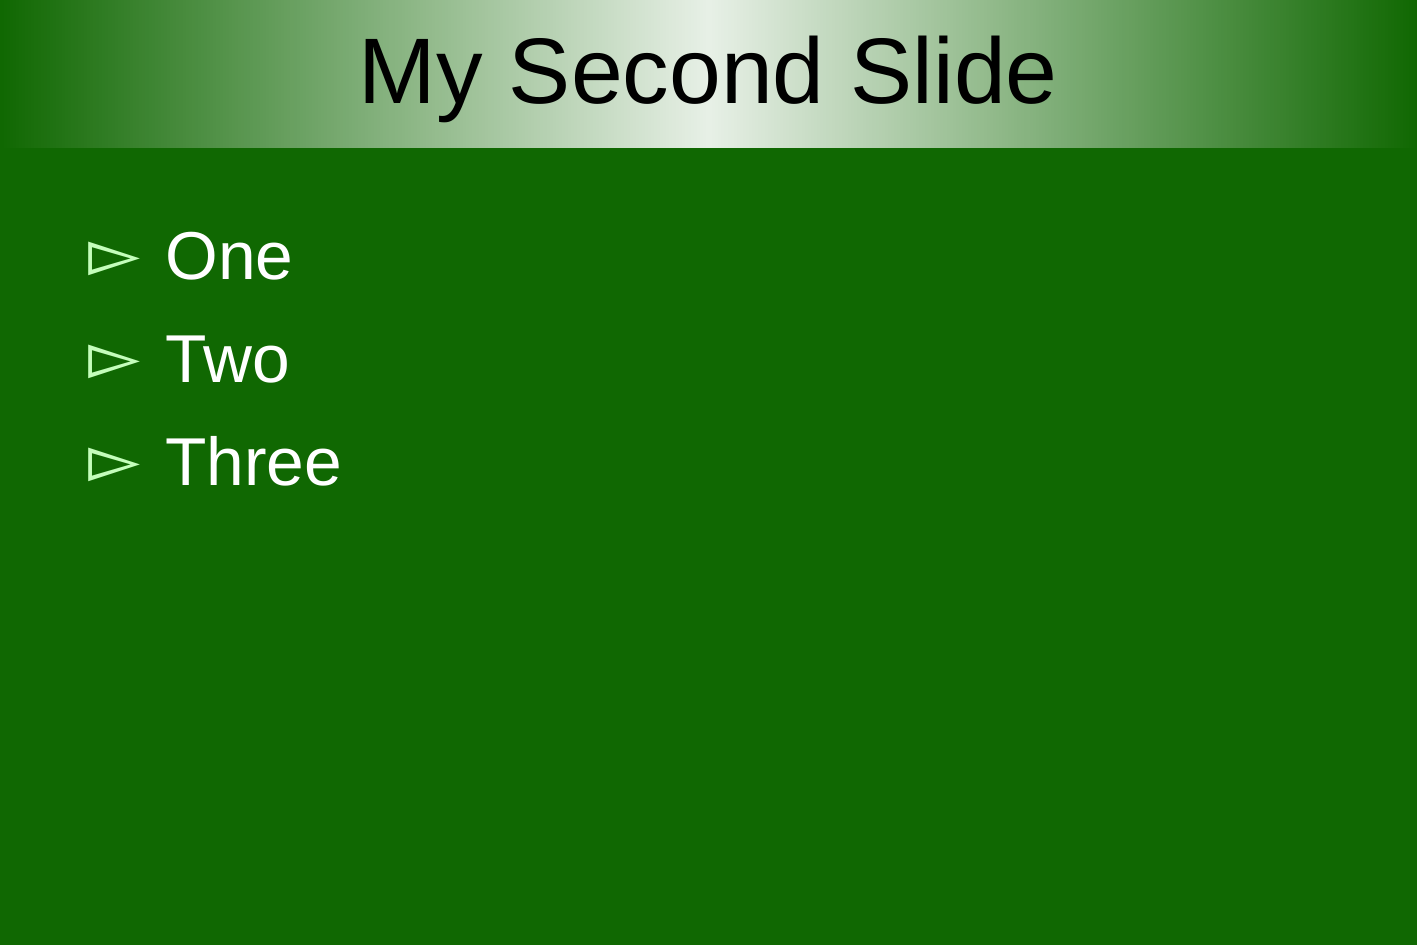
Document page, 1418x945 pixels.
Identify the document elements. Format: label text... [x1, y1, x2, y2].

list One Two Three [70, 221, 1347, 769]
title My Second Slide [0, 0, 1418, 148]
